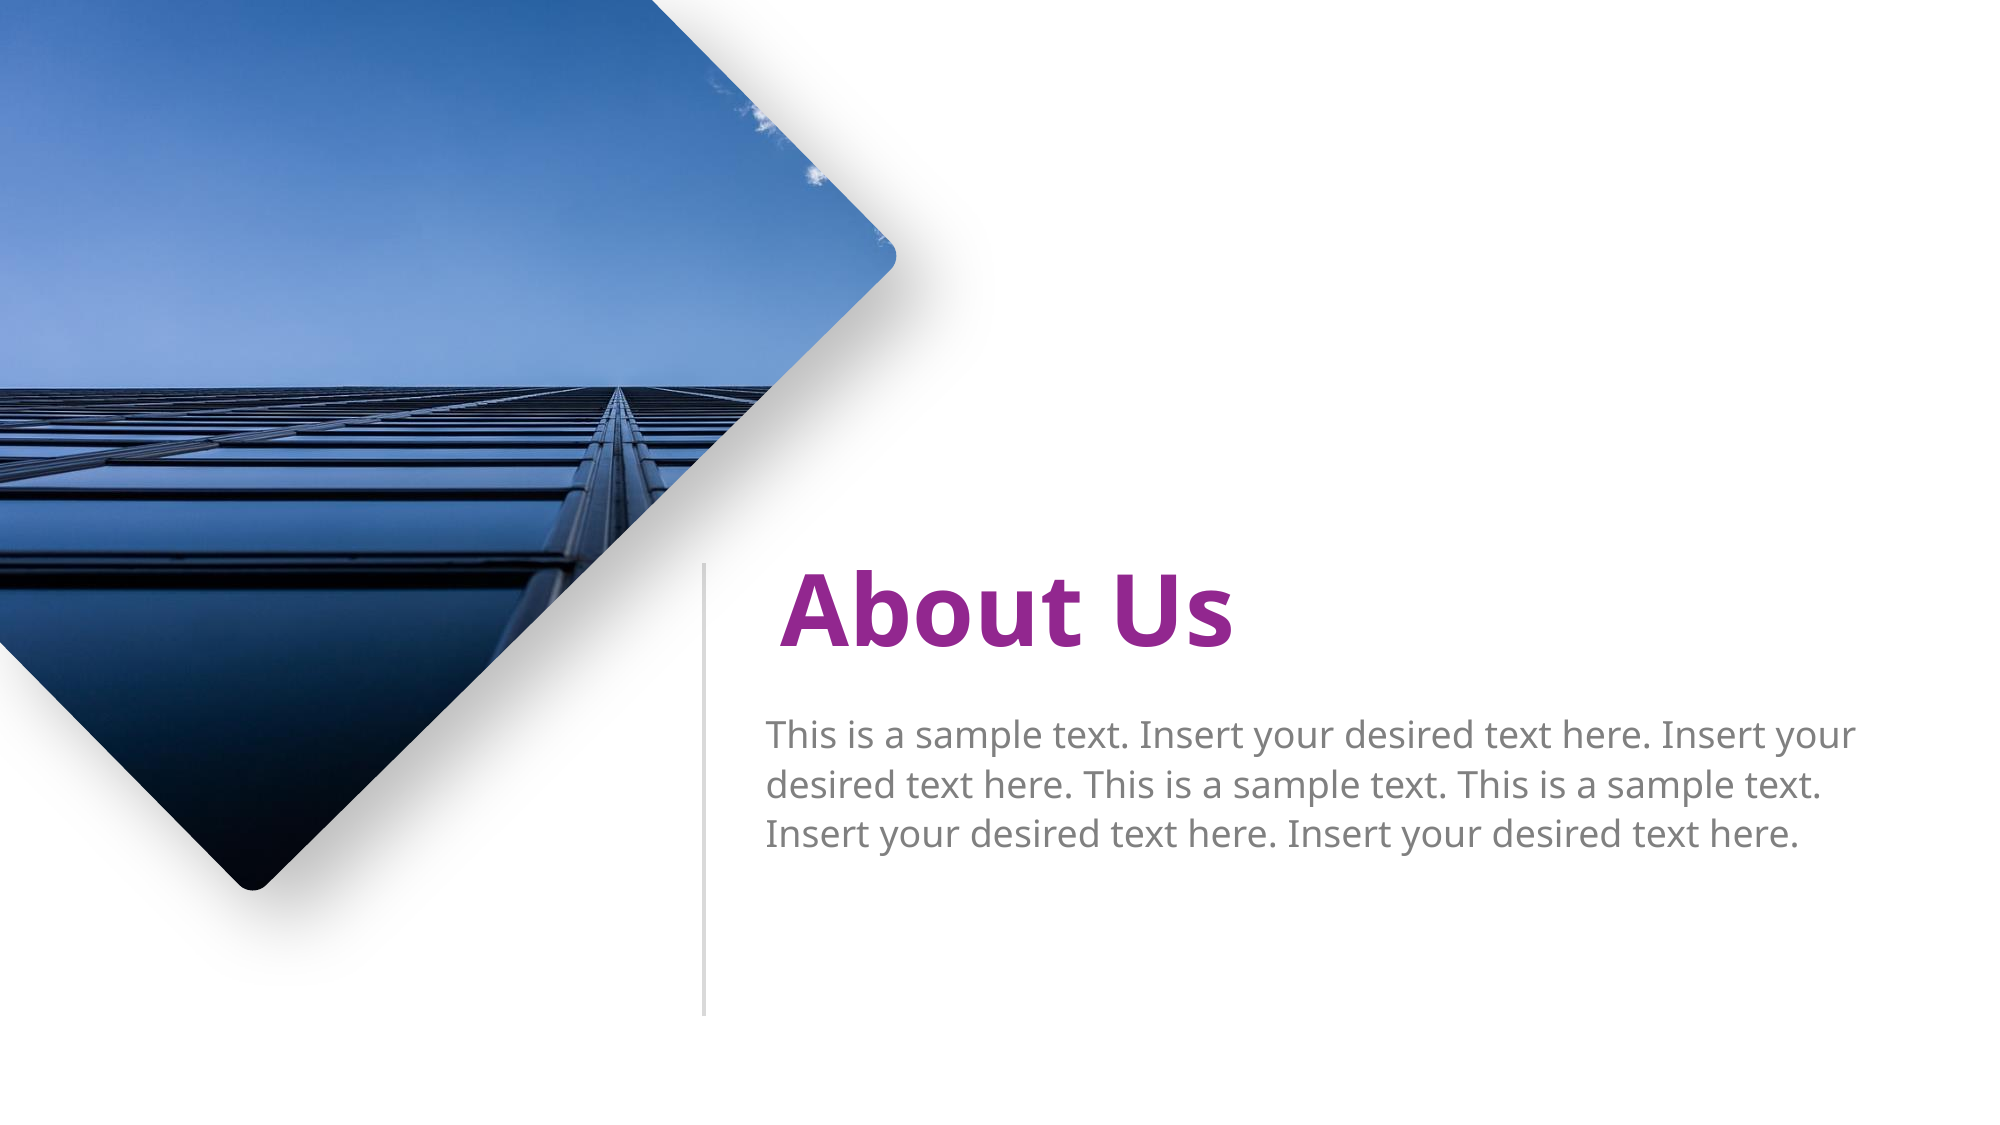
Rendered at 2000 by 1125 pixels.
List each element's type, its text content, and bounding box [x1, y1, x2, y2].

text_box About Us [901, 561, 1901, 673]
text_box This is a sample text. Insert your desired text here. Insert your desired text here. This is a sample text. This is a sample text. Insert your desired text here. Insert your desired text here. [901, 699, 1901, 863]
picture [0, 0, 897, 891]
